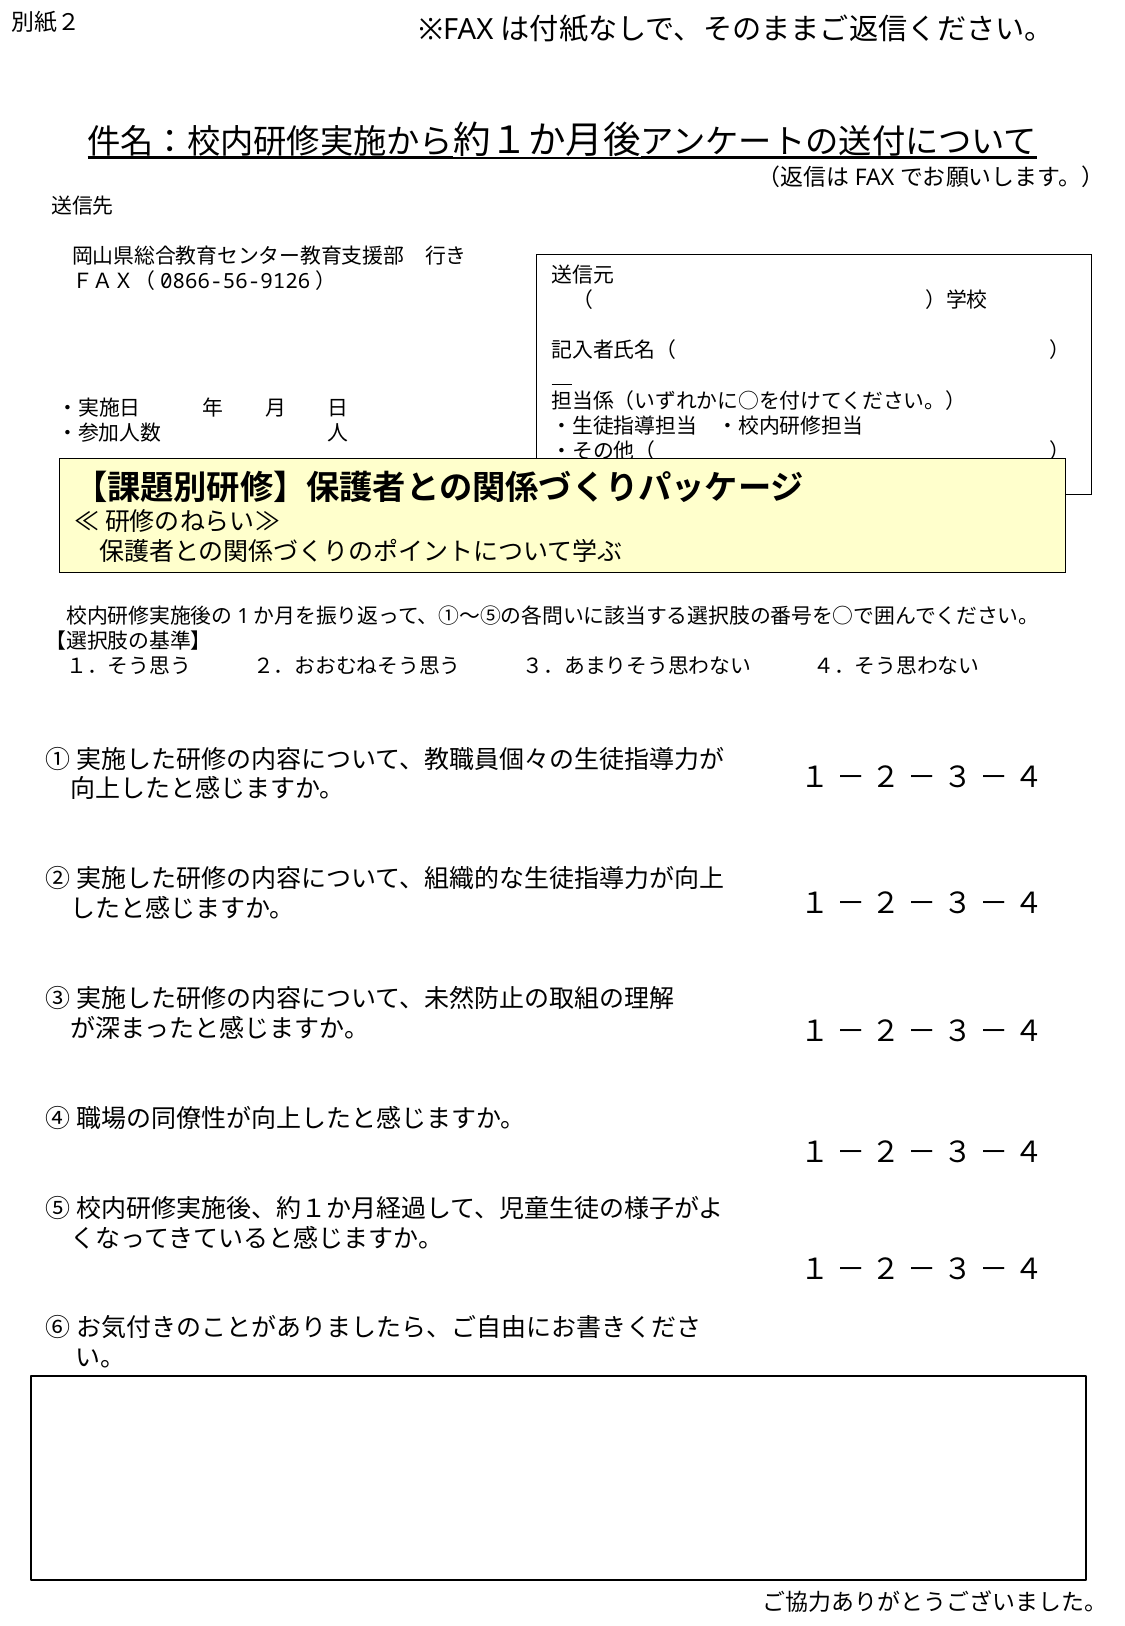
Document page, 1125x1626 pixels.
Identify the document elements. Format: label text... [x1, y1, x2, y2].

text_box （返信はFAXでお願いします。） [742, 155, 1120, 198]
text_box １ － ２ － ３ － ４ [785, 751, 1101, 801]
text_box 校内研修実施後の1か月を振り返って、①～⑤の各問いに該当する選択肢の番号を○で囲んでください。 【選択肢の基準】 １．そう思う ２．おおむねそう思う ３．あまりそう思わない ４．そう思わない [30, 594, 1035, 685]
text_box 送信元 （ ）学校 記入者氏名（ ） 担当係（いずれかに○を付けてください。） ・生徒指導担当 ・校内研修担当 ・その他（ ） [536, 254, 1092, 495]
text_box 送信先 岡山県総合教育センター教育支援部 行き ＦＡＸ（0866-56-9126） [36, 185, 559, 326]
text_box １ － ２ － ３ － ４ [785, 876, 1101, 927]
text_box 【課題別研修】保護者との関係づくりパッケージ ≪研修のねらい≫ 保護者との関係づくりのポイントについて学ぶ [59, 458, 1066, 573]
text_box 別紙２ [0, 0, 96, 43]
text_box １ － ２ － ３ － ４ [785, 1004, 1101, 1055]
text_box １ － ２ － ３ － ４ [785, 1242, 1101, 1293]
text_box １ － ２ － ３ － ４ [785, 1125, 1101, 1176]
text_box ※FAXは付紙なしで、そのままご返信ください。 [403, 2, 1069, 53]
text_box ①実施した研修の内容について、教職員個々の生徒指導力が 向上したと感じますか。 ②実施した研修の内容について、組織的な生徒指導力が向上 したと感じますか。 ③実施した研修の内容について、未然防止の取組の理解 が深まったと感じますか。 ④職場の同僚性が向上したと感じますか。 ⑤校内研修実施後、約１か月経過して、児童生徒の様子がよ くなってきていると感じますか。 ⑥お気付きのことがありましたら、ご自由にお書きください。 [30, 735, 740, 1373]
text_box ・実施日 年 月 日 ・参加人数 人 [41, 387, 388, 451]
text_box ご協力ありがとうございました。 [724, 1579, 1125, 1623]
text_box 件名：校内研修実施から約１か月後アンケートの送付について [10, 108, 1115, 169]
text_box [29, 1373, 1088, 1582]
